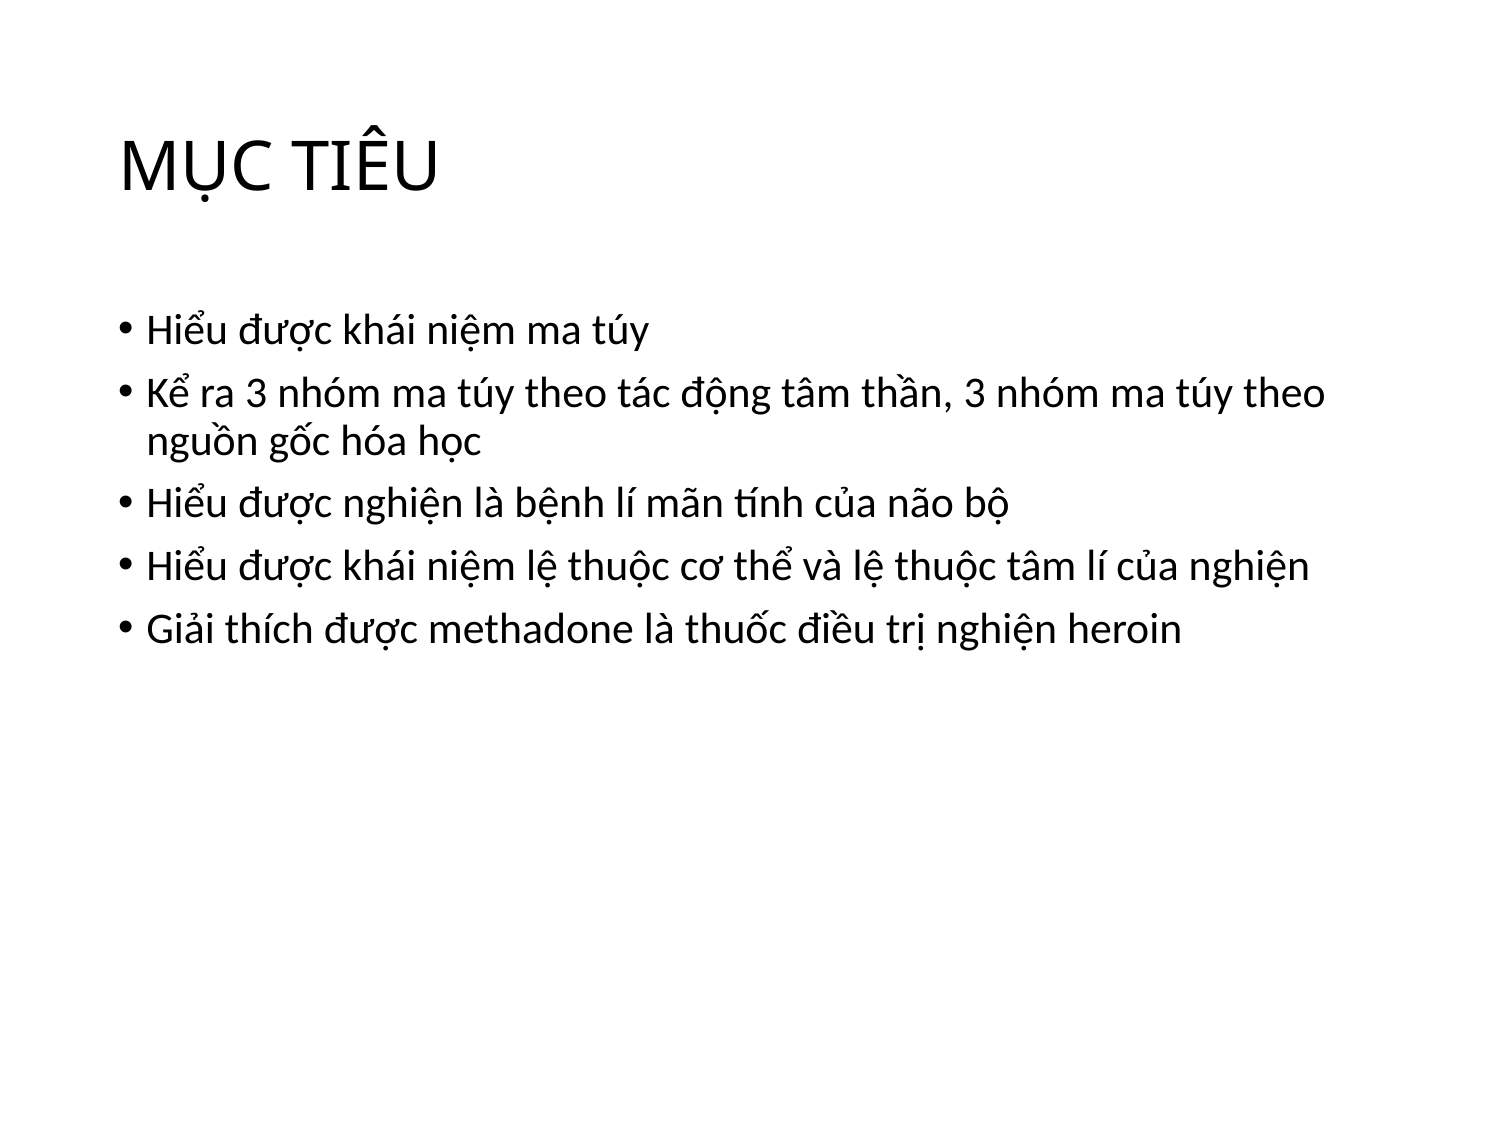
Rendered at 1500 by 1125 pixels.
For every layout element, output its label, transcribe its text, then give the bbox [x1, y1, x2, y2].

list Hiểu được khái niệm ma túy Kể ra 3 nhóm ma túy theo tác động tâm thần, 3 nhóm ma túy theo nguồn gốc hóa học Hiểu được nghiện là bệnh lí mãn tính của não bộ Hiểu được khái niệm lệ thuộc cơ thể và lệ thuộc tâm lí của nghiện Giải thích được methadone là thuốc điều trị nghiện heroin [103, 299, 1397, 1014]
title MỤC TIÊU [103, 59, 1397, 278]
